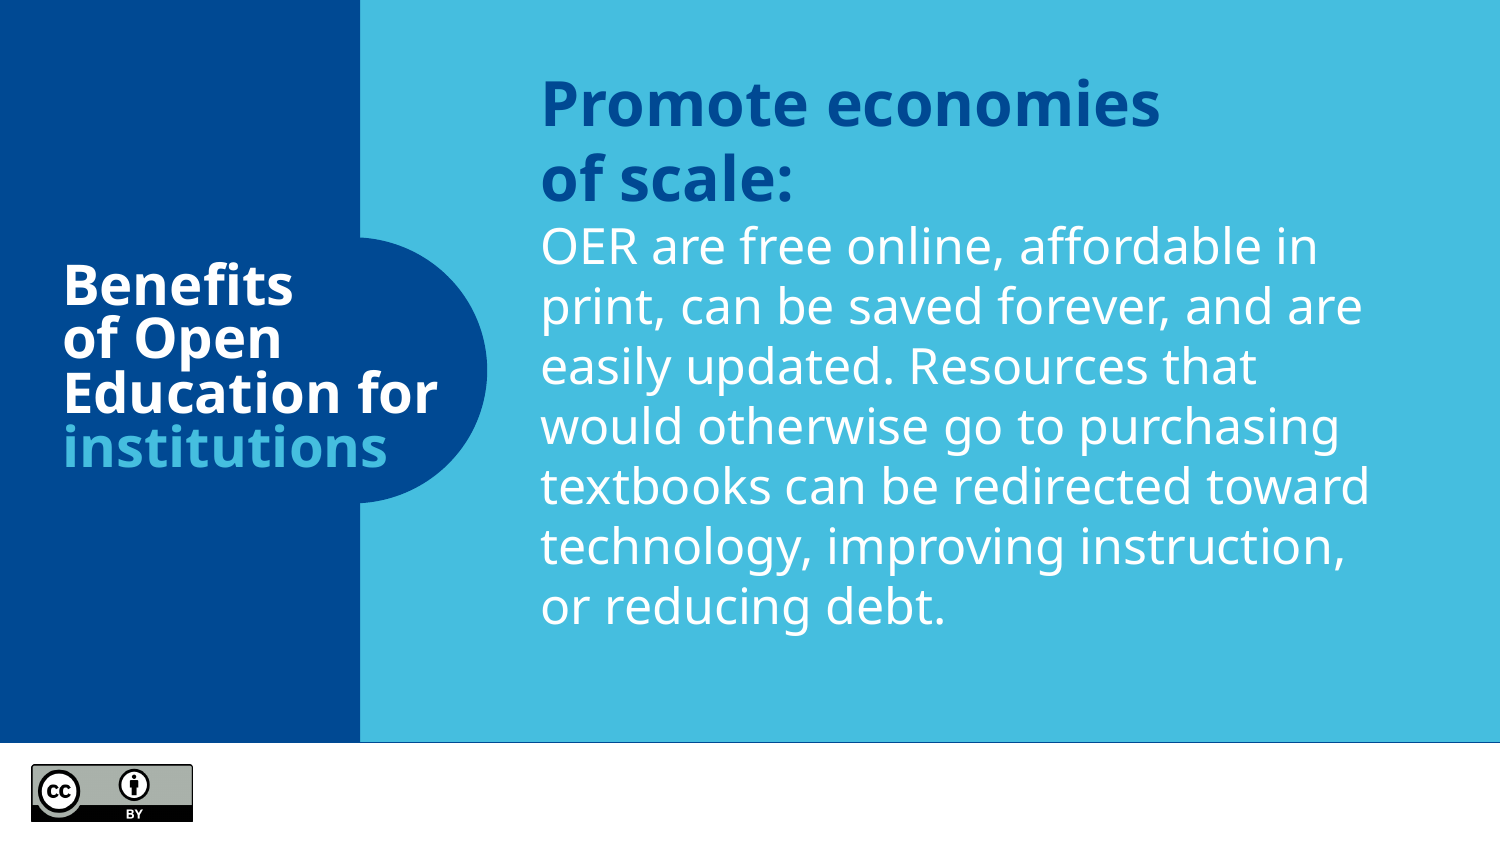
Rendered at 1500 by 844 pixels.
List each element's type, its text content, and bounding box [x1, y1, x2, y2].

text_box [462, 292, 488, 448]
text_box Benefits of Open Education for institutions [47, 246, 462, 493]
text_box [0, 0, 361, 742]
text_box [304, 237, 401, 246]
text_box Promote economies of scale: OER are free online, affordable in print, can be saved forever, and are easily updated. Resources that would otherwise go to purchasing textbooks can be redirected toward technology, improving instruction, or reducing debt. [525, 49, 1394, 741]
picture [31, 764, 193, 822]
text_box [0, 750, 1500, 844]
text_box [300, 493, 405, 504]
